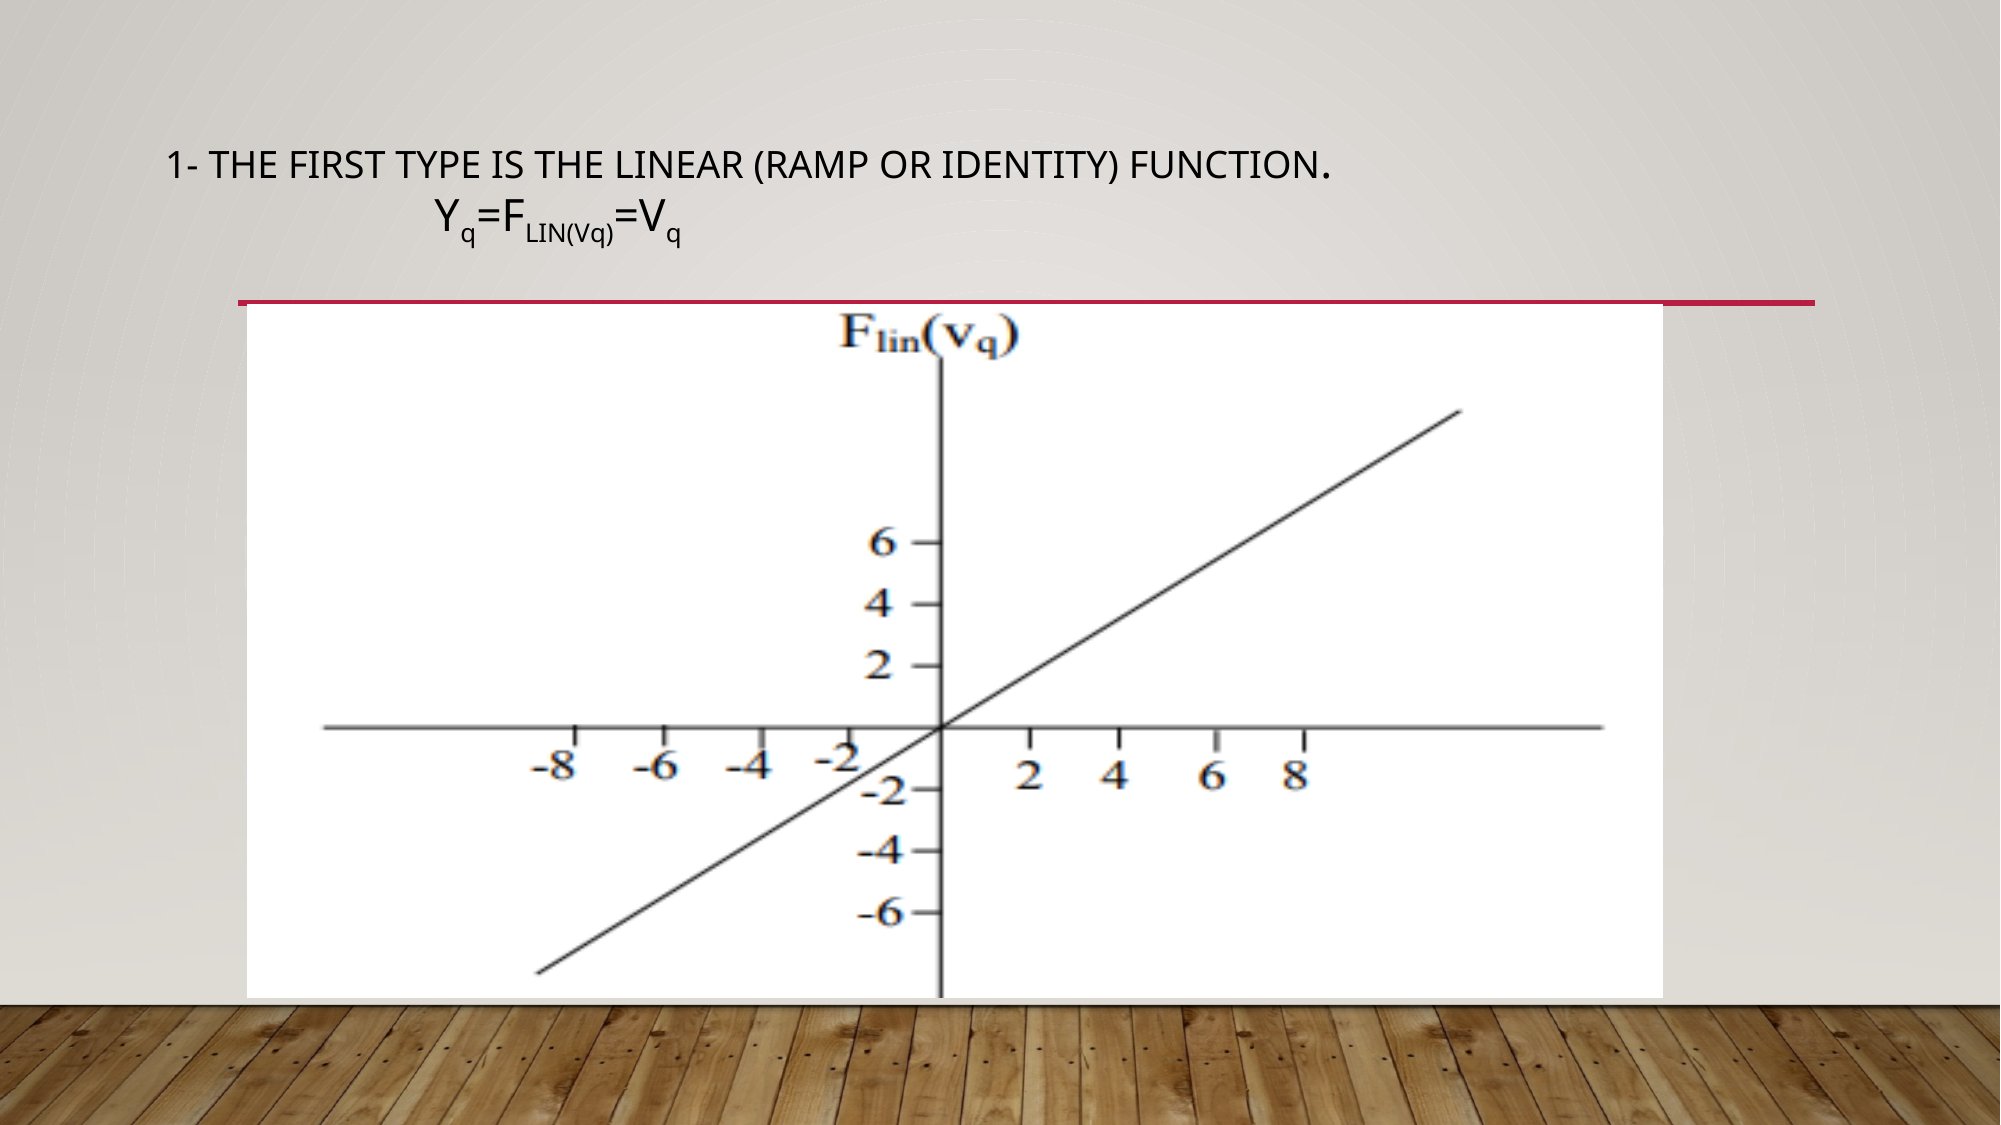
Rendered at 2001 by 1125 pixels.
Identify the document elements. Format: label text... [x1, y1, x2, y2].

title 1- The first type is the linear (Ramp or identity) function. Yq=flin(Vq)=Vq [150, 131, 1884, 305]
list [246, 303, 1663, 998]
picture [0, 1005, 2000, 1125]
